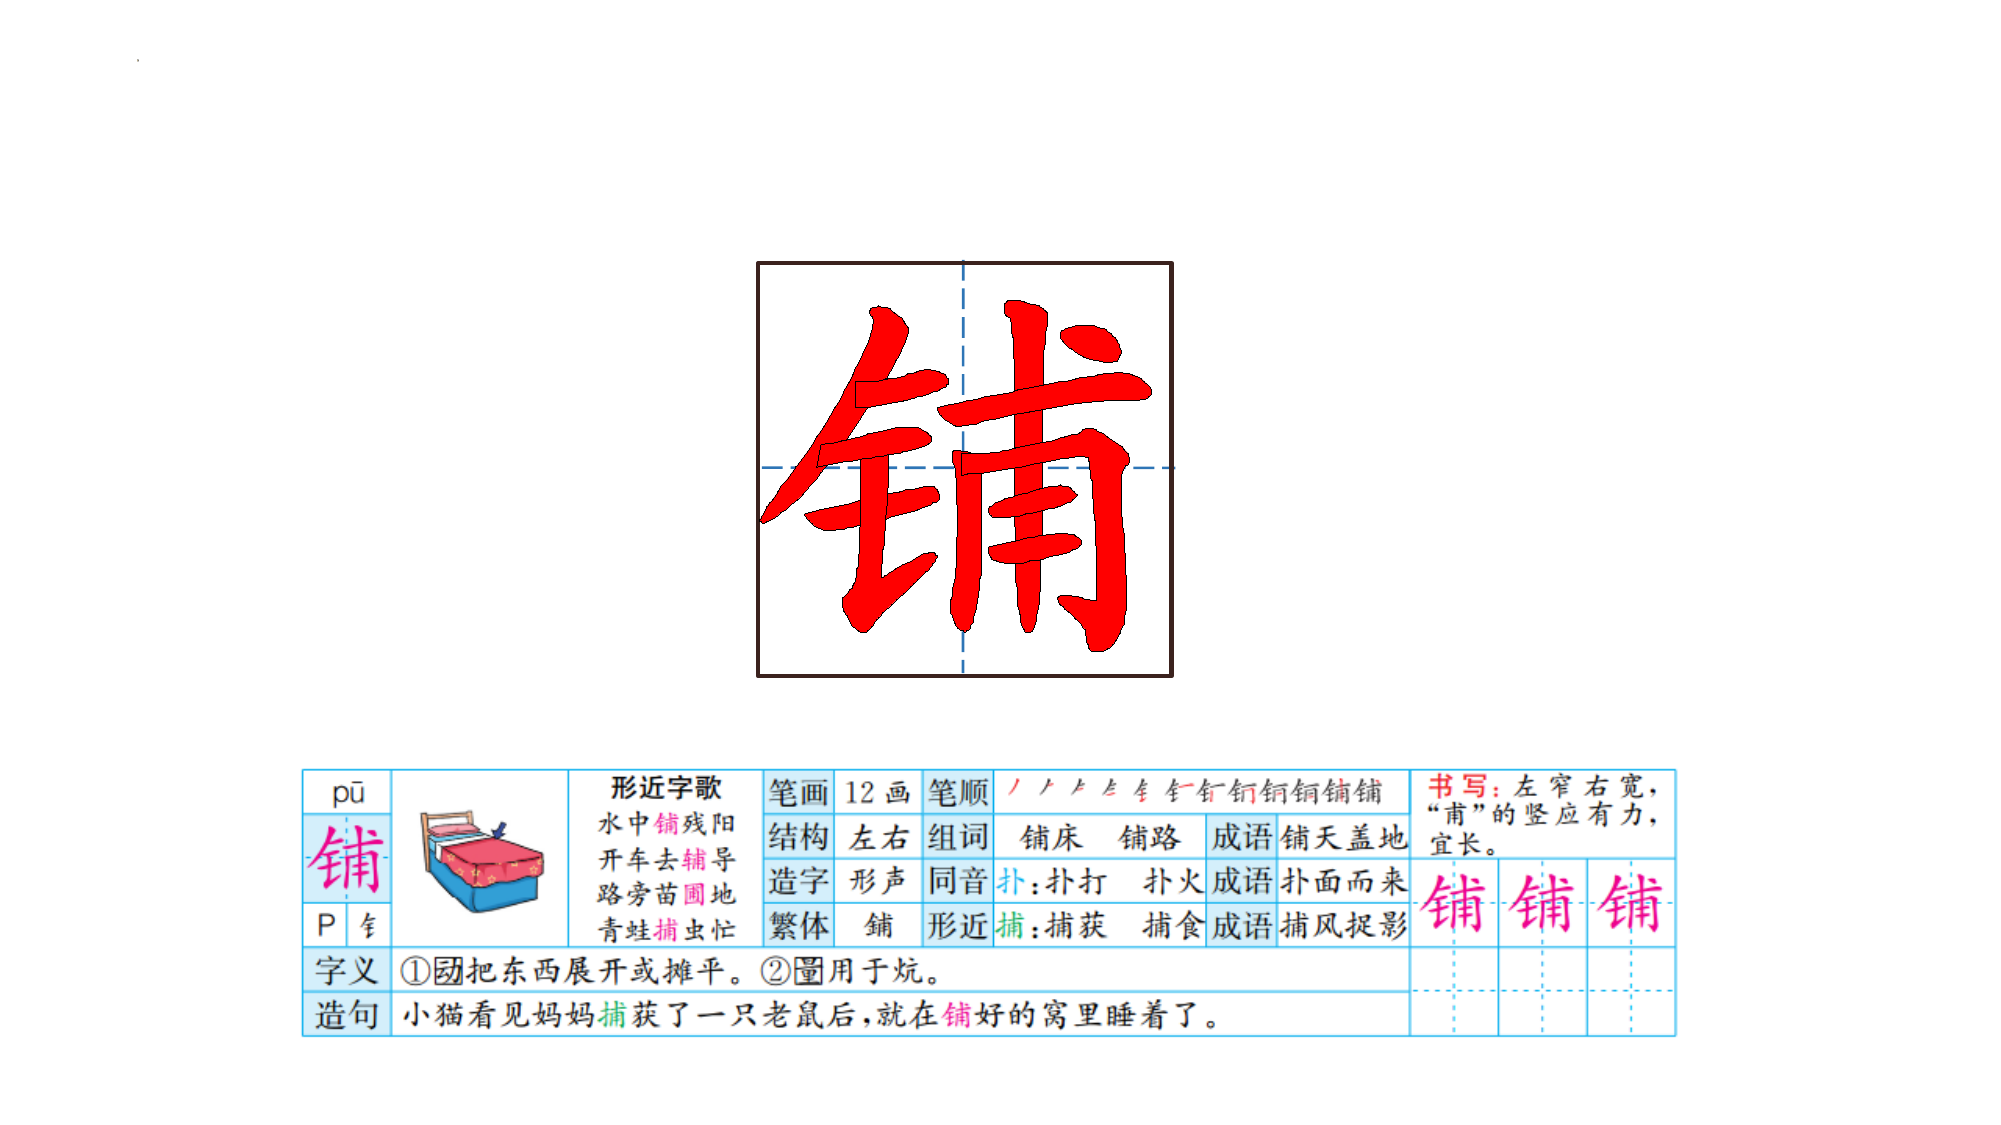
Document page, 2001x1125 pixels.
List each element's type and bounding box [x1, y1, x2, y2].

text_box [758, 259, 1176, 677]
picture [299, 763, 1687, 1045]
